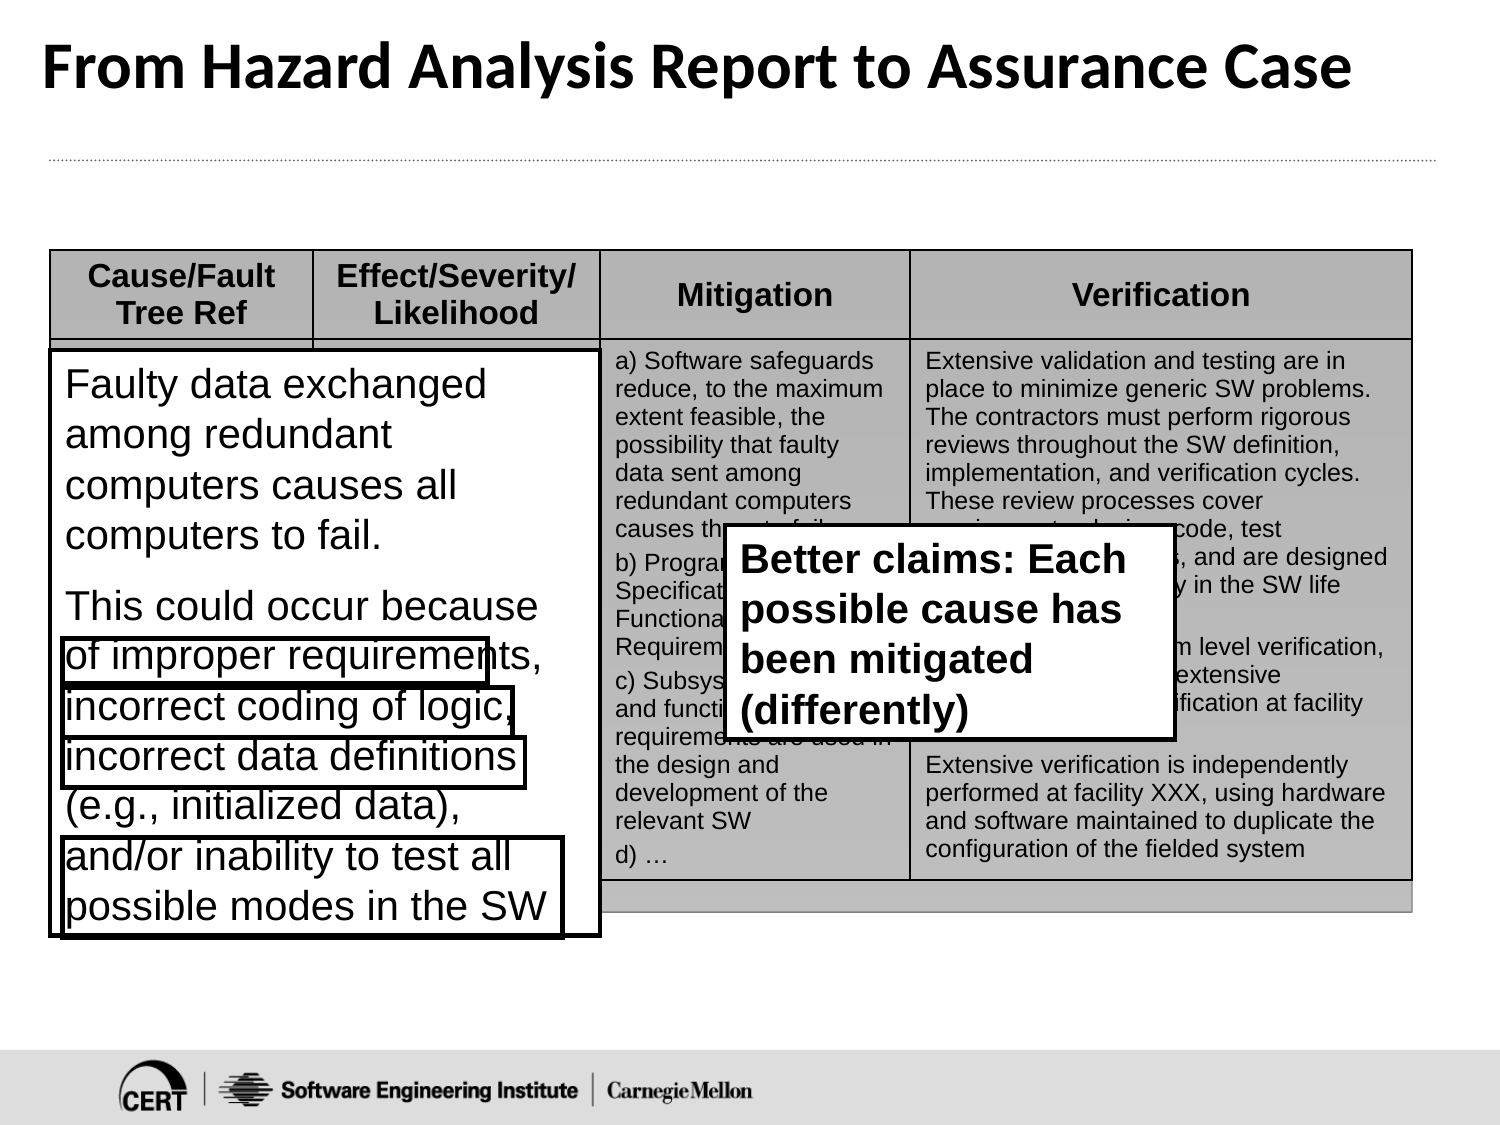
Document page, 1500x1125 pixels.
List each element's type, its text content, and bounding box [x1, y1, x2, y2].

table_header Mitigation [601, 251, 909, 338]
text_box [62, 638, 488, 684]
title From Hazard Analysis Report to Assurance Case [42, 37, 1434, 155]
text_box [62, 737, 525, 788]
text_box Better claims: Each possible cause has been mitigated (differently) [724, 524, 1175, 740]
text_box [62, 837, 563, 938]
table_cell Extensive validation and testing are in place to minimize generic SW problems. The contractors must perform rigorous reviews throughout the SW definition, implementation, and verification cycles. These review processes cover requirements, design, code, test procedures and results, and are designed to eliminate errors early in the SW life cycle. After completing system level verification, critical SW undergoes extensive integrated HW/SW verification at facility XXX Extensive verification is independently performed at facility XXX, using hardware and software maintained to duplicate the configuration of the fielded system [911, 340, 1411, 879]
picture [102, 1056, 765, 1117]
text_box [62, 687, 513, 737]
table_header Effect/Severity/ Likelihood [314, 251, 599, 338]
text_box Faulty data exchanged among redundant computers causes all computers to fail. This could occur because of improper requirements, incorrect coding of logic, incorrect data definitions (e.g., initialized data), and/or inability to test all possible modes in the SW [50, 349, 600, 936]
table_header Verification [911, 251, 1411, 338]
table_header Cause/Fault Tree Ref [51, 251, 312, 338]
table_cell a) Software safeguards reduce, to the maximum extent feasible, the possibility that faulty data sent among redundant computers causes them to fail b) Program Development Specifications and Functional SW Requirements c) Subsystem design and functional interface requirements are used in the design and development of the relevant SW d) … [601, 340, 909, 879]
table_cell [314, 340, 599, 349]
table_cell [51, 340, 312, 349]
text_box [600, 881, 1413, 913]
